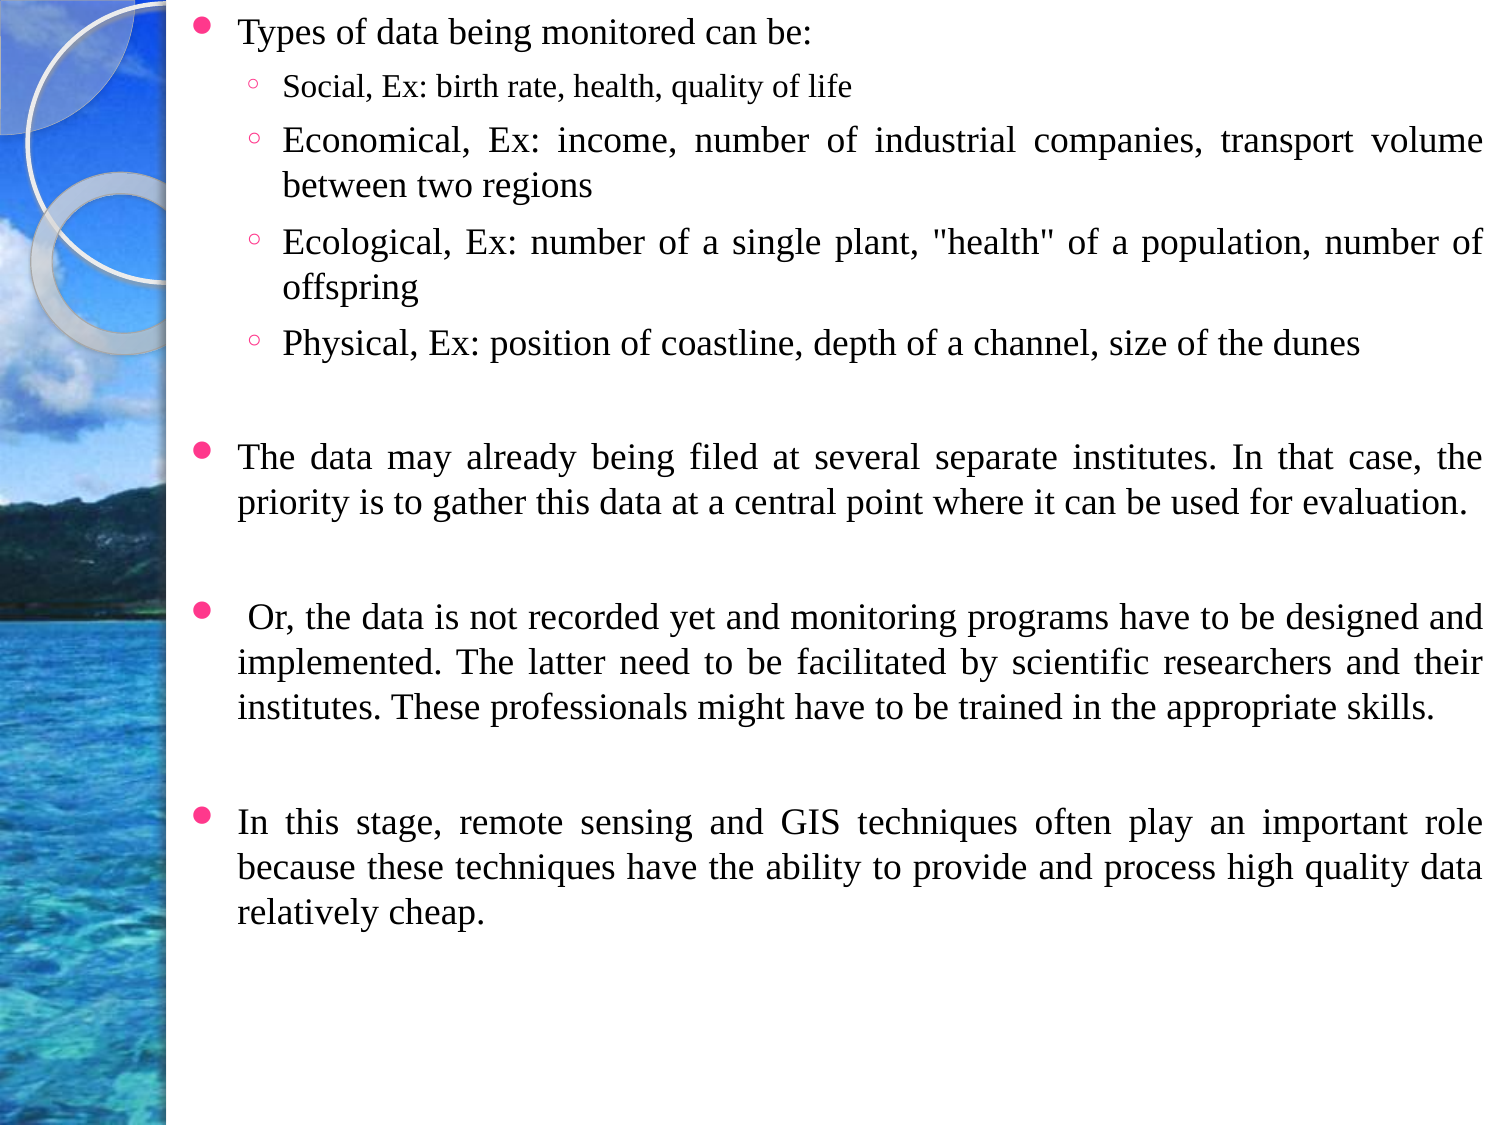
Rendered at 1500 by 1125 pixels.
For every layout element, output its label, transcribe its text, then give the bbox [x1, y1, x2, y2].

picture [0, 134, 166, 1125]
picture [62, 195, 160, 280]
list Types of data being monitored can be: Social, Ex: birth rate, health, quality of life Economical, Ex: income, number of industrial companies, transport volume between two regions Ecological, Ex: number of a single plant, "health" of a population, number of offspring Physical, Ex: position of coastline, depth of a channel, size of the dunes The data may already being filed at several separate institutes. In that case, the priority is to gather this data at a central point where it can be used for evaluation. Or, the data is not recorded yet and monitoring programs have to be designed and implemented. The latter need to be facilitated by scientific researchers and their institutes. These professionals might have to be trained in the appropriate skills. In this stage, remote sensing and GIS techniques often play an important role because these techniques have the ability to provide and process high quality data relatively cheap. [162, 0, 1500, 788]
picture [53, 240, 160, 332]
picture [136, 0, 162, 4]
picture [32, 13, 160, 207]
